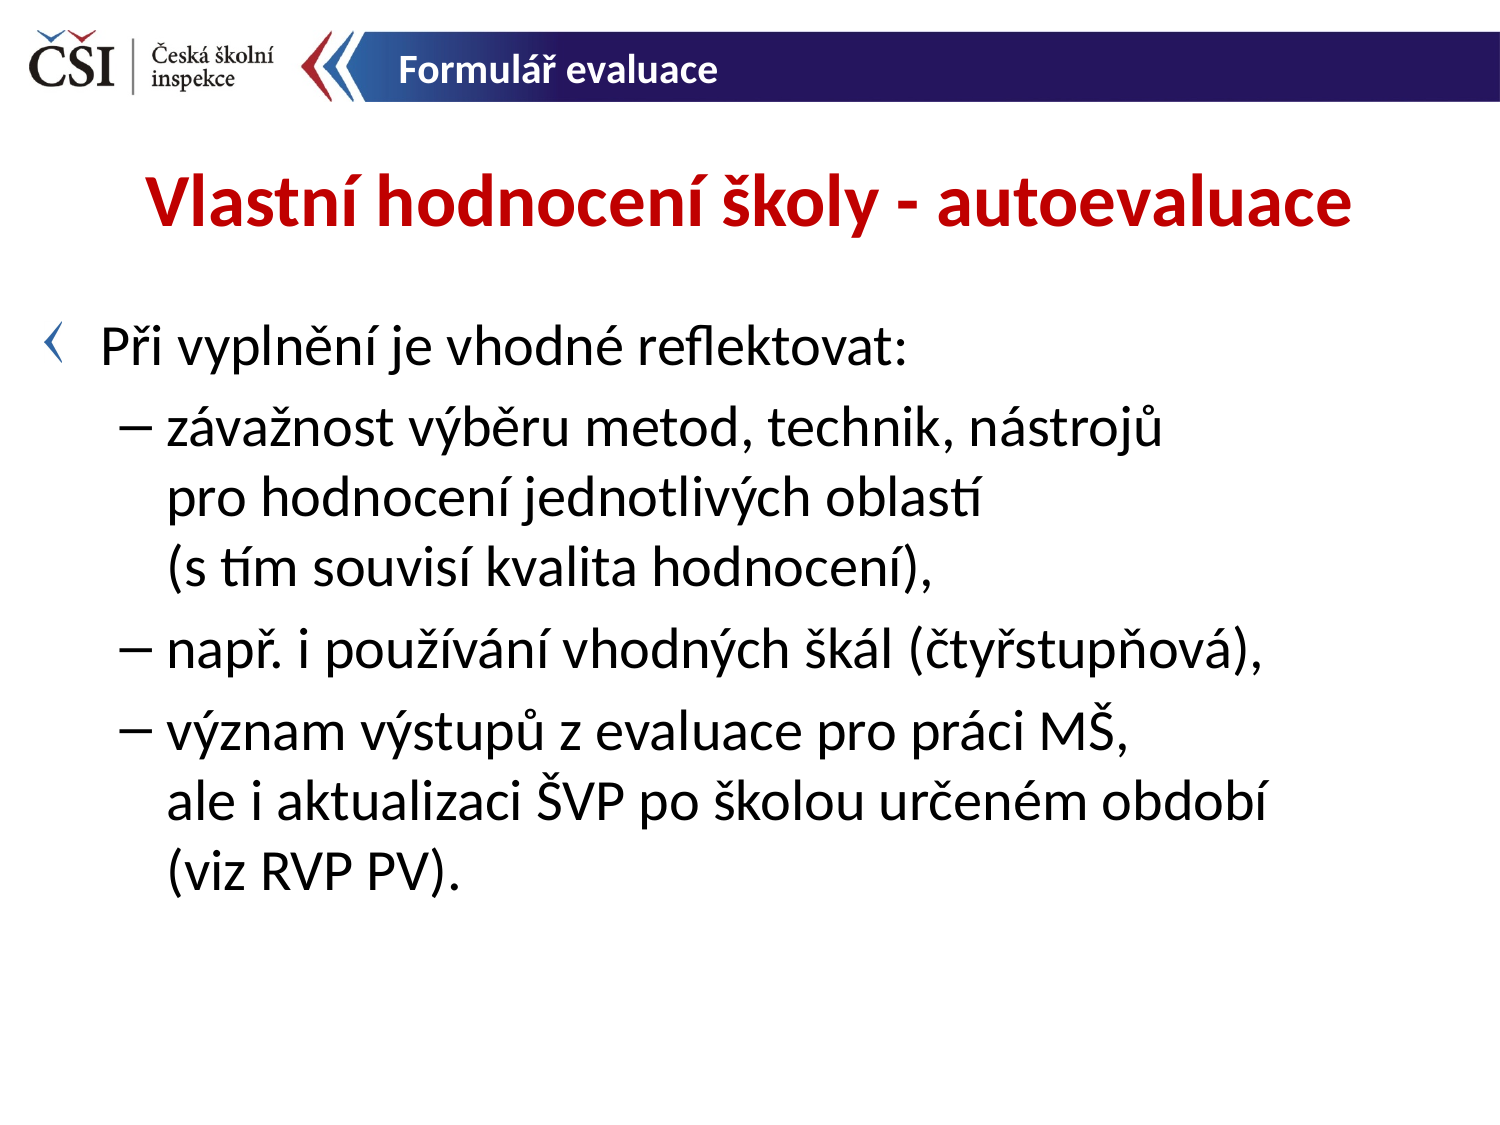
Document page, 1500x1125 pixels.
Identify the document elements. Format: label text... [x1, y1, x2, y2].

picture [44, 321, 62, 363]
picture [29, 30, 1500, 102]
list Vlastní hodnocení školy - autoevaluace [29, 125, 1471, 268]
list Při vyplnění je vhodné reflektovat: závažnost výběru metod, technik, nástrojů pro hodnocení jednotlivých oblastí (s tím souvisí kvalita hodnocení), např. i používání vhodných škál (čtyřstupňová), význam výstupů z evaluace pro práci MŠ, ale i aktualizaci ŠVP po školou určeném období (viz RVP PV). [29, 268, 1471, 1094]
text_box Formulář evaluace [383, 33, 901, 100]
